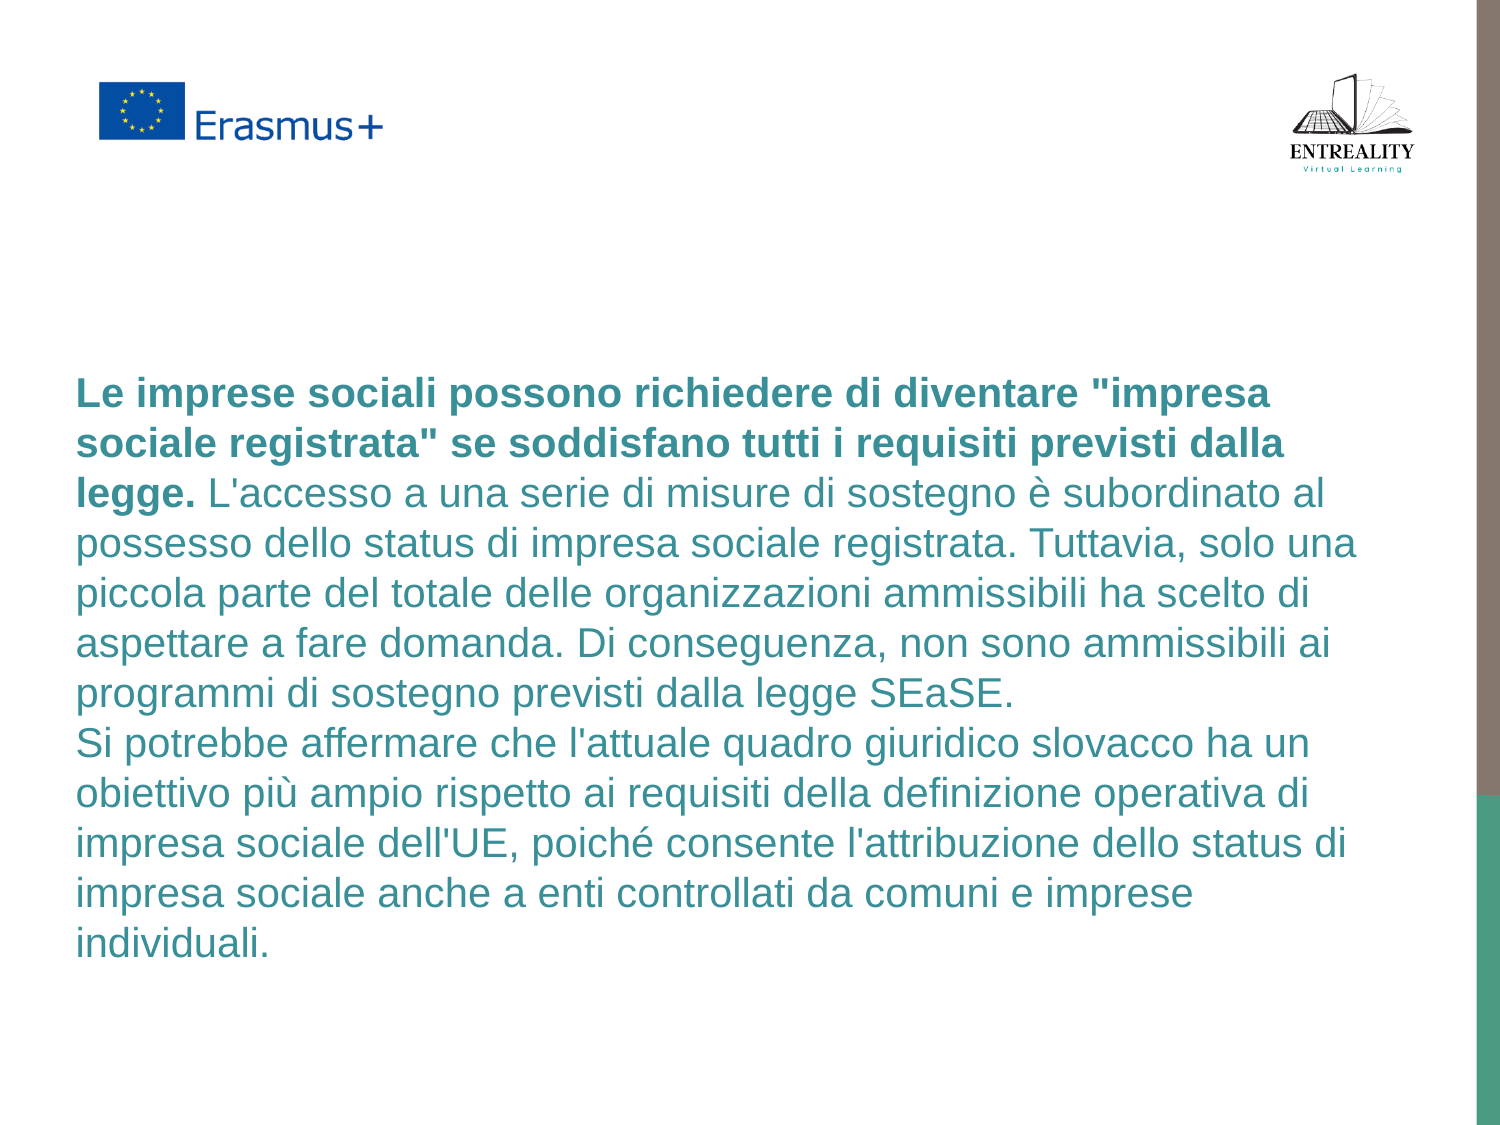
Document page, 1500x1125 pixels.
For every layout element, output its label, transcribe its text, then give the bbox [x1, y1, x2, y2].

picture [81, 64, 399, 156]
title Le imprese sociali possono richiedere di diventare "impresa sociale registrata" se soddisfano tutti i requisiti previsti dalla legge. L'accesso a una serie di misure di sostegno è subordinato al possesso dello status di impresa sociale registrata. Tuttavia, solo una piccola parte del totale delle organizzazioni ammissibili ha scelto di aspettare a fare domanda. Di conseguenza, non sono ammissibili ai programmi di sostegno previsti dalla legge SEaSE. Si potrebbe affermare che l'attuale quadro giuridico slovacco ha un obiettivo più ampio rispetto ai requisiti della definizione operativa di impresa sociale dell'UE, poiché consente l'attribuzione dello status di impresa sociale anche a enti controllati da comuni e imprese individuali. [60, 382, 1385, 1010]
subtitle [105, 656, 1301, 751]
picture [1246, 17, 1458, 229]
